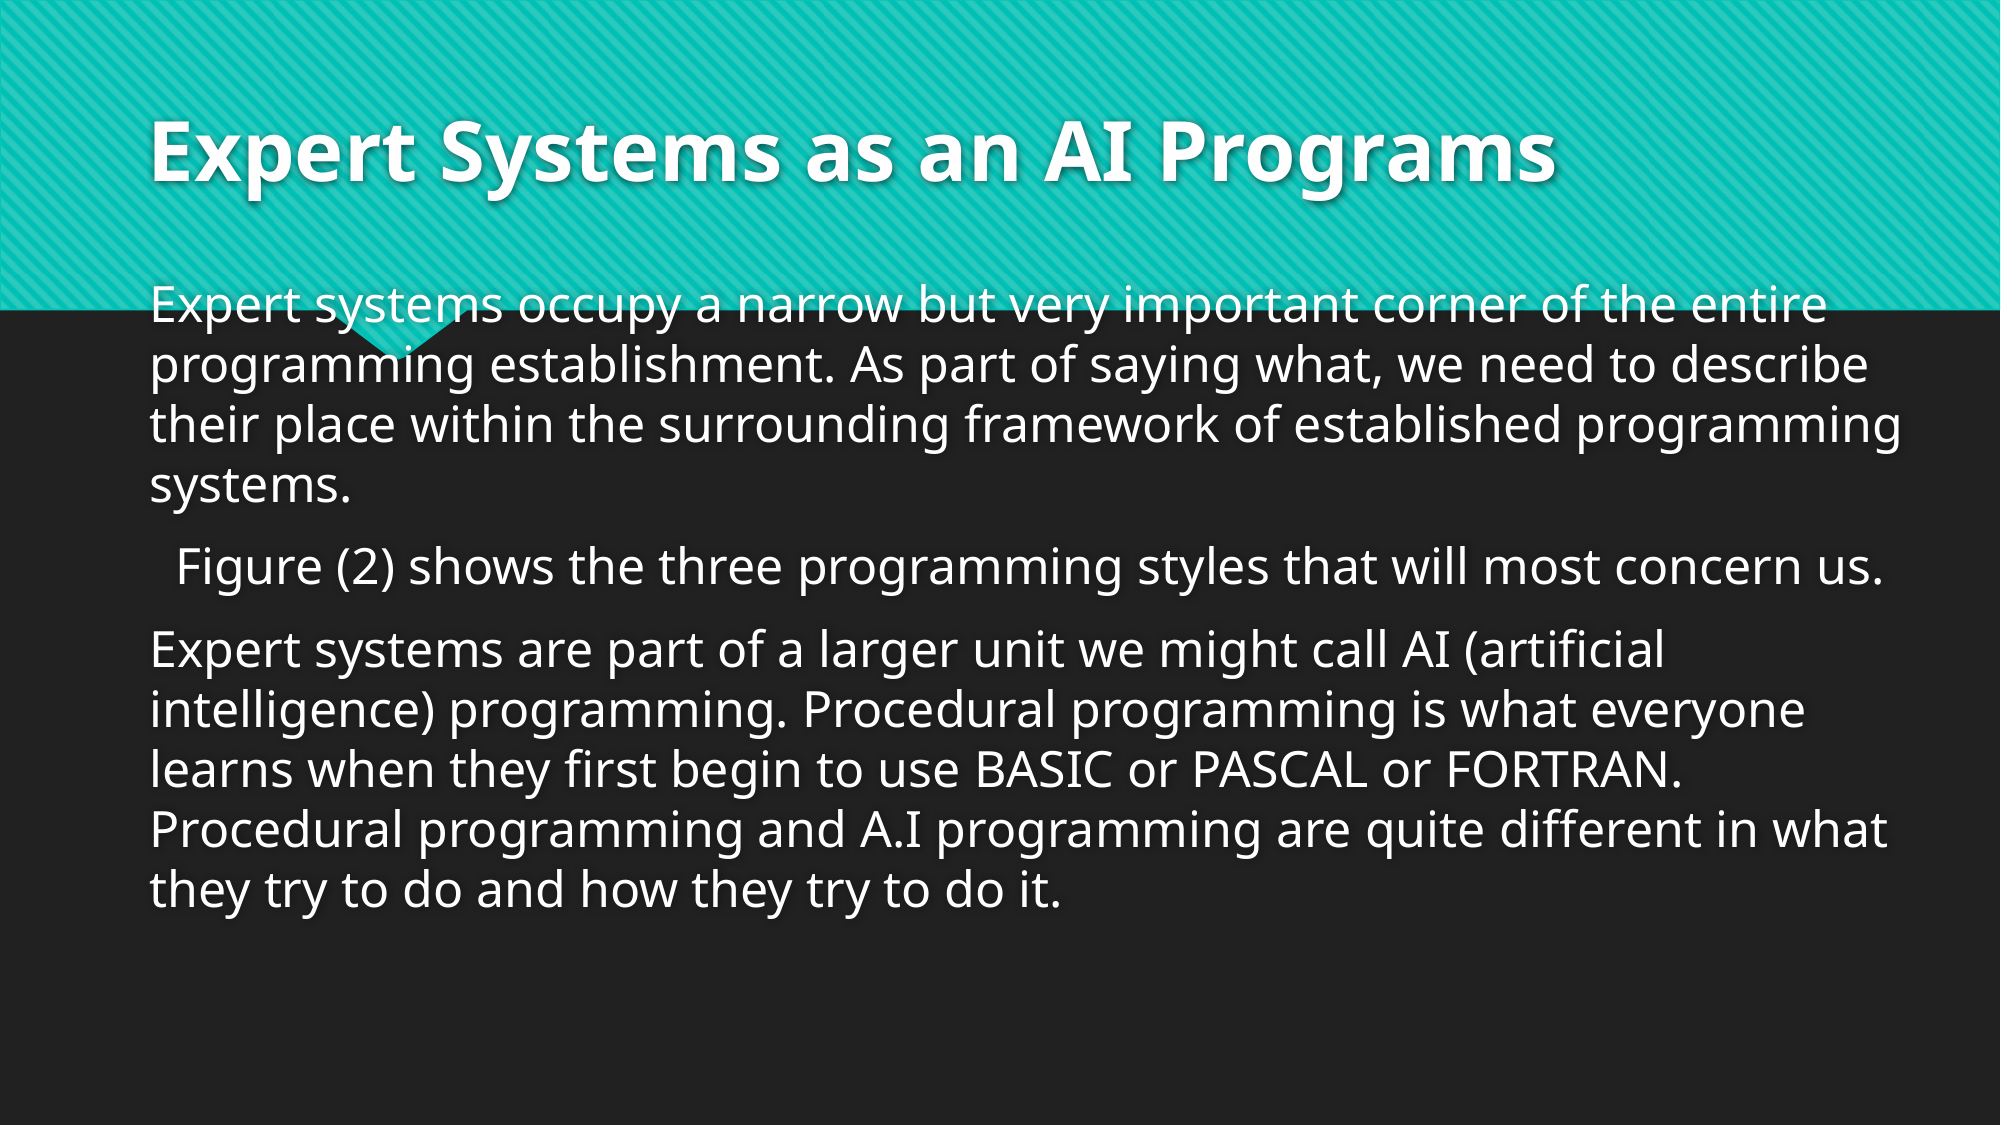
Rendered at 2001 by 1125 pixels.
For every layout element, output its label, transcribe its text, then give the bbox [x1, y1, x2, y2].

list Expert systems occupy a narrow but very important corner of the entire programming establishment. As part of saying what, we need to describe their place within the surrounding framework of established programming systems. Figure (2) shows the three programming styles that will most concern us. Expert systems are part of a larger unit we might call AI (artificial intelligence) programming. Procedural programming is what everyone learns when they first begin to use BASIC or PASCAL or FORTRAN. Procedural programming and A.I programming are quite different in what they try to do and how they try to do it. [134, 232, 1938, 1022]
title Expert Systems as an AI Programs [132, 83, 1868, 229]
